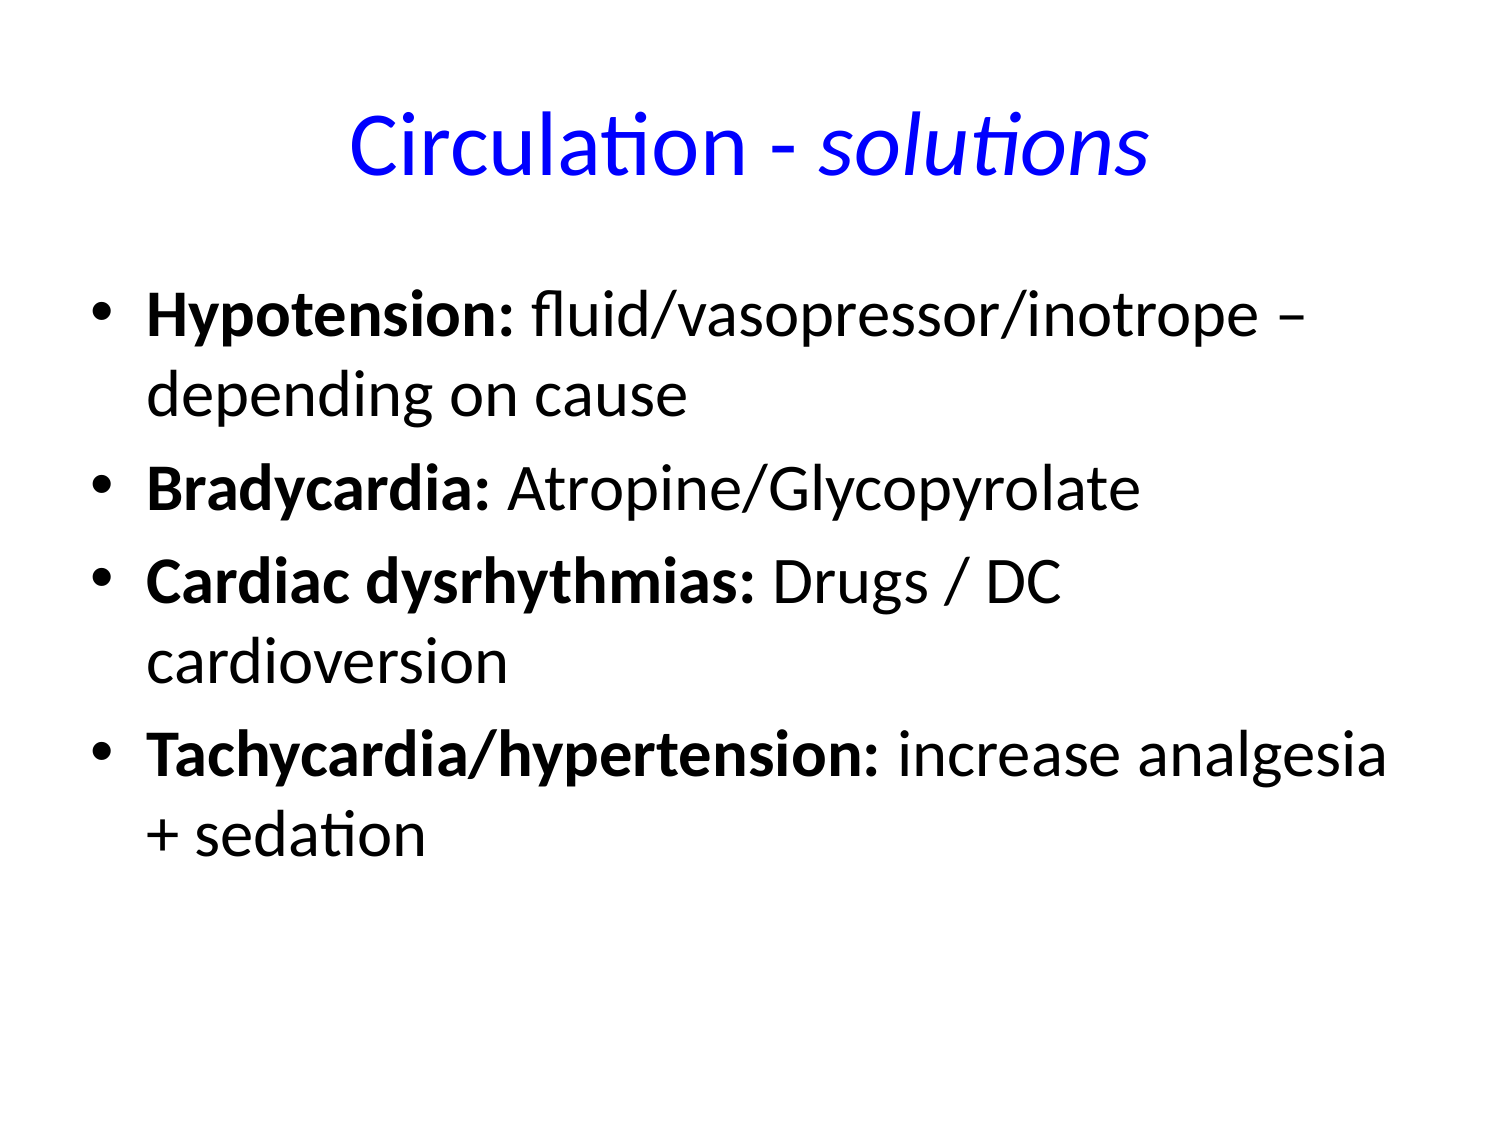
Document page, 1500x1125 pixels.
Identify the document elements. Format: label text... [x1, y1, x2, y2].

title Circulation - solutions [75, 45, 1425, 233]
list Hypotension: fluid/vasopressor/inotrope – depending on cause Bradycardia: Atropine/Glycopyrolate Cardiac dysrhythmias: Drugs / DC cardioversion Tachycardia/hypertension: increase analgesia + sedation [75, 262, 1425, 1005]
